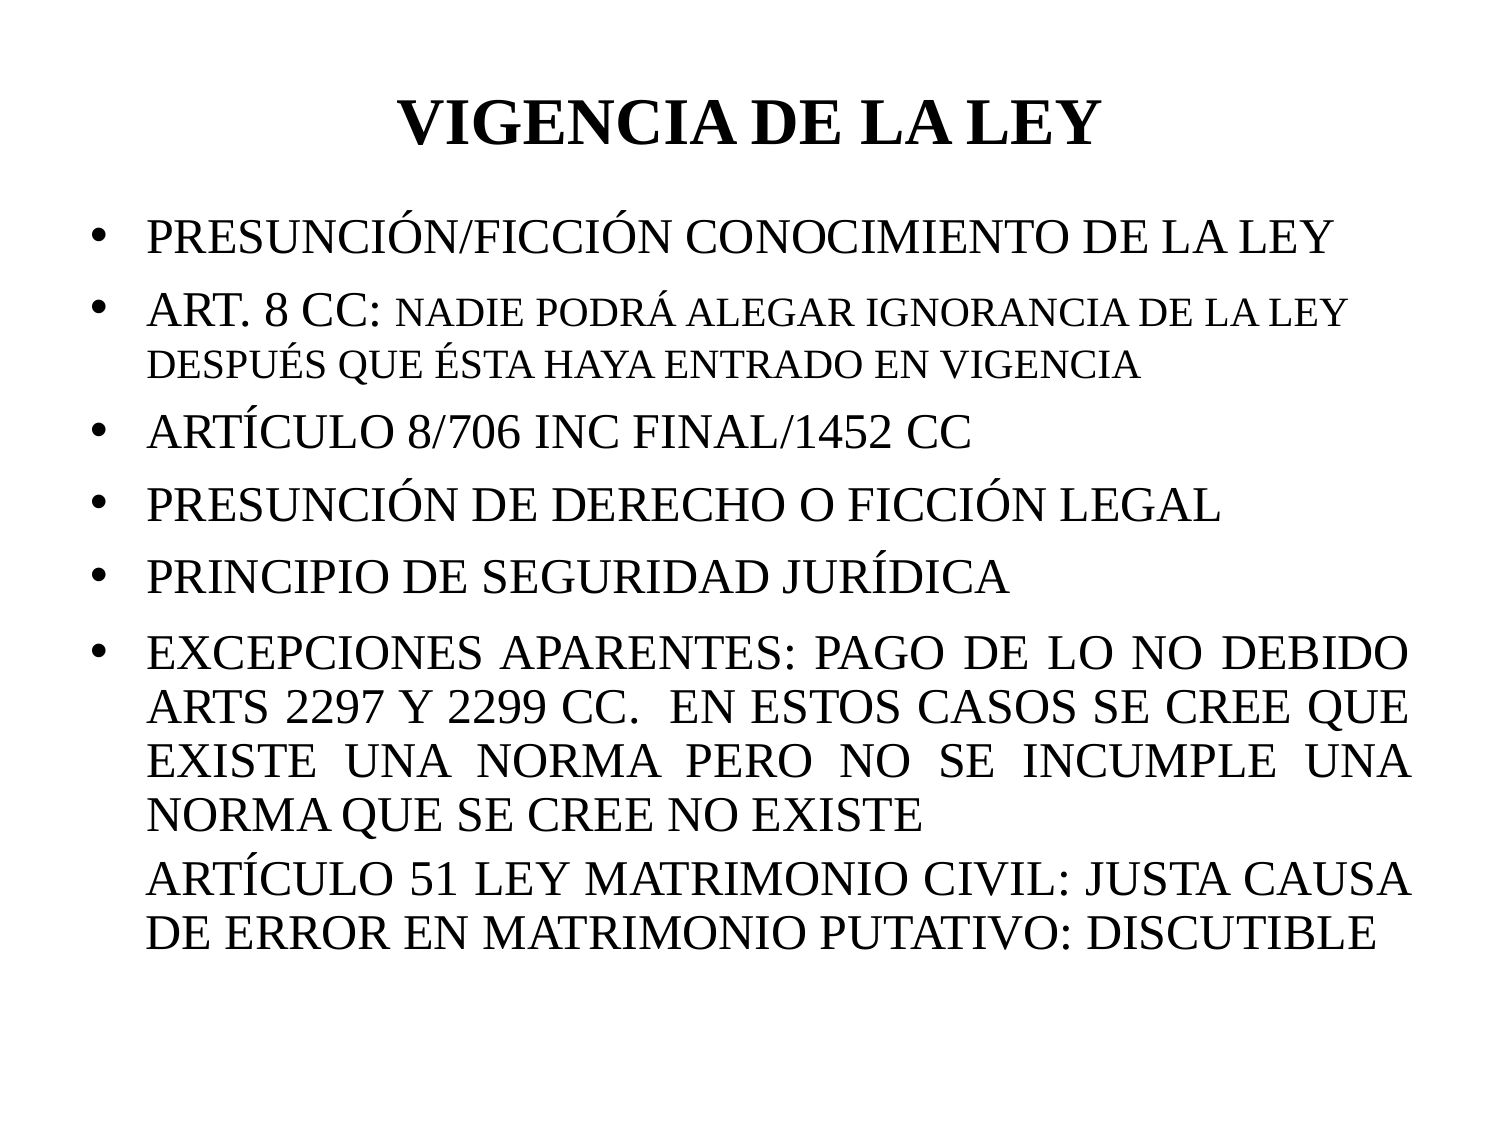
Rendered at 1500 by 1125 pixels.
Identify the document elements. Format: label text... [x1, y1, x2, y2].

title VIGENCIA DE LA LEY [75, 62, 1425, 173]
list PRESUNCIÓN/FICCIÓN CONOCIMIENTO DE LA LEY ART. 8 CC: NADIE PODRÁ ALEGAR IGNORANCIA DE LA LEY DESPUÉS QUE ÉSTA HAYA ENTRADO EN VIGENCIA ARTÍCULO 8/706 INC FINAL/1452 CC PRESUNCIÓN DE DERECHO O FICCIÓN LEGAL PRINCIPIO DE SEGURIDAD JURÍDICA EXCEPCIONES APARENTES: PAGO DE LO NO DEBIDO ARTS 2297 Y 2299 CC. EN ESTOS CASOS SE CREE QUE EXISTE UNA NORMA PERO NO SE INCUMPLE UNA NORMA QUE SE CREE NO EXISTE ARTÍCULO 51 LEY MATRIMONIO CIVIL: JUSTA CAUSA DE ERROR EN MATRIMONIO PUTATIVO: DISCUTIBLE [75, 196, 1425, 1000]
